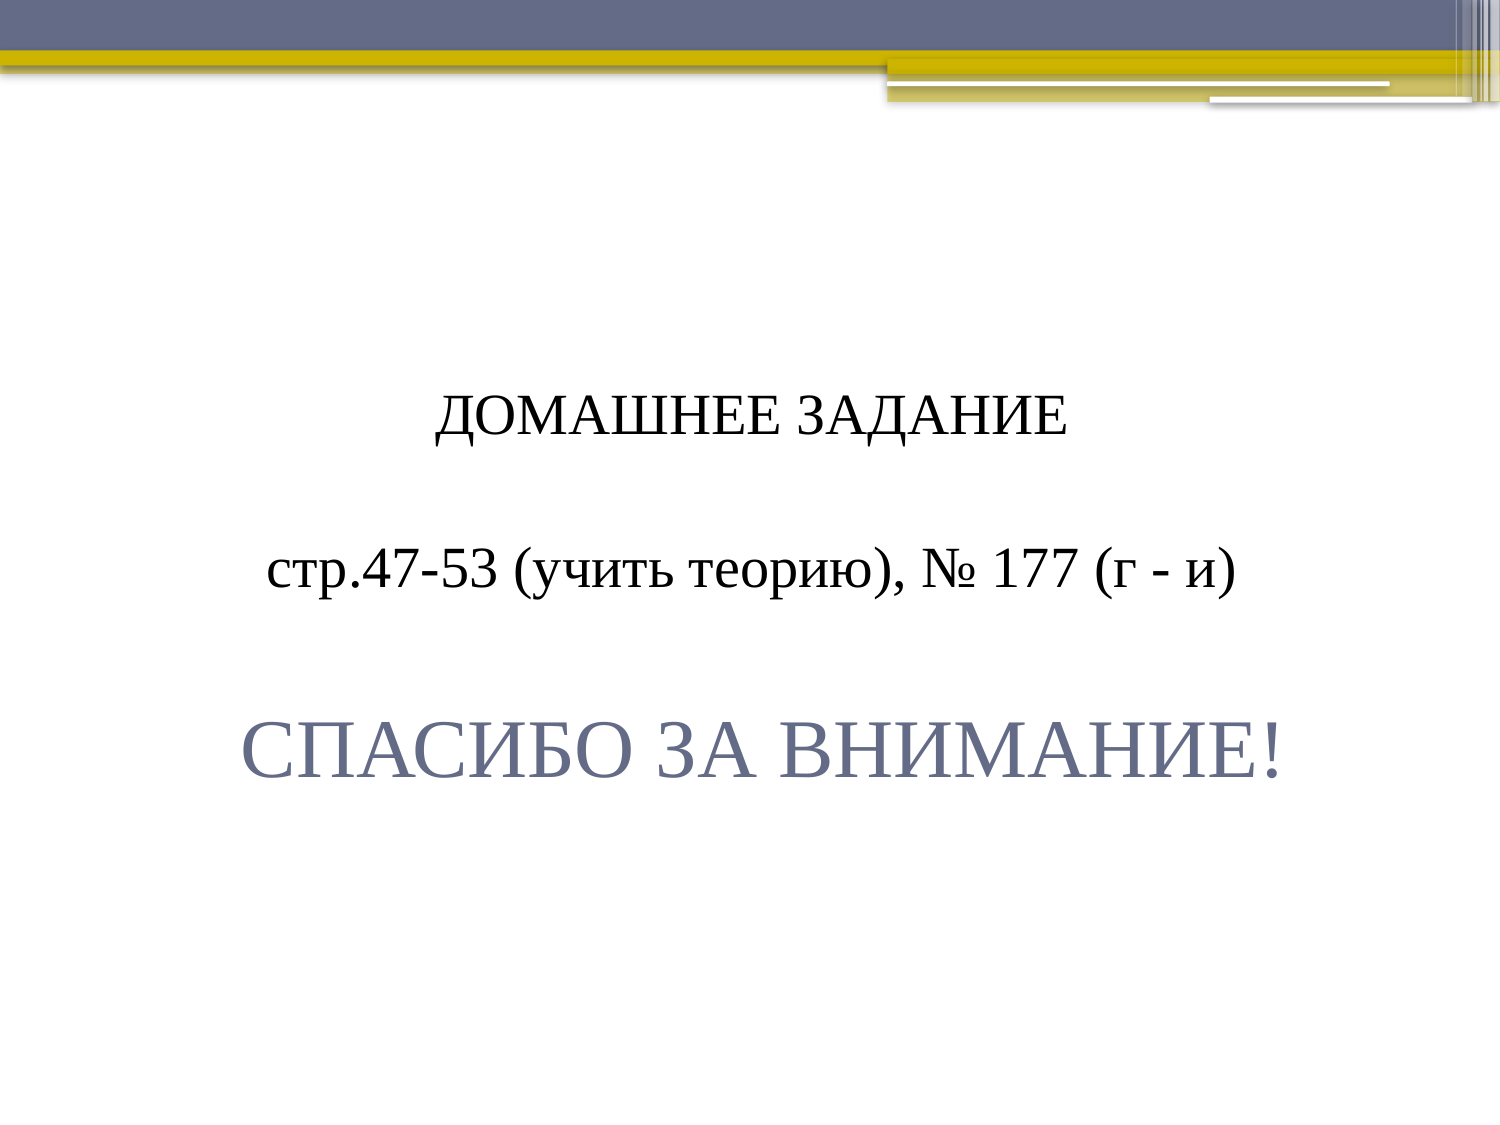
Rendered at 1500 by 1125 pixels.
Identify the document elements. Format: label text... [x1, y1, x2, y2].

title СПАСИБО ЗА ВНИМАНИЕ! [88, 656, 1439, 833]
list ДОМАШНЕЕ ЗАДАНИЕ стр.47-53 (учить теорию), № 177 (г - и) [74, 368, 1412, 622]
